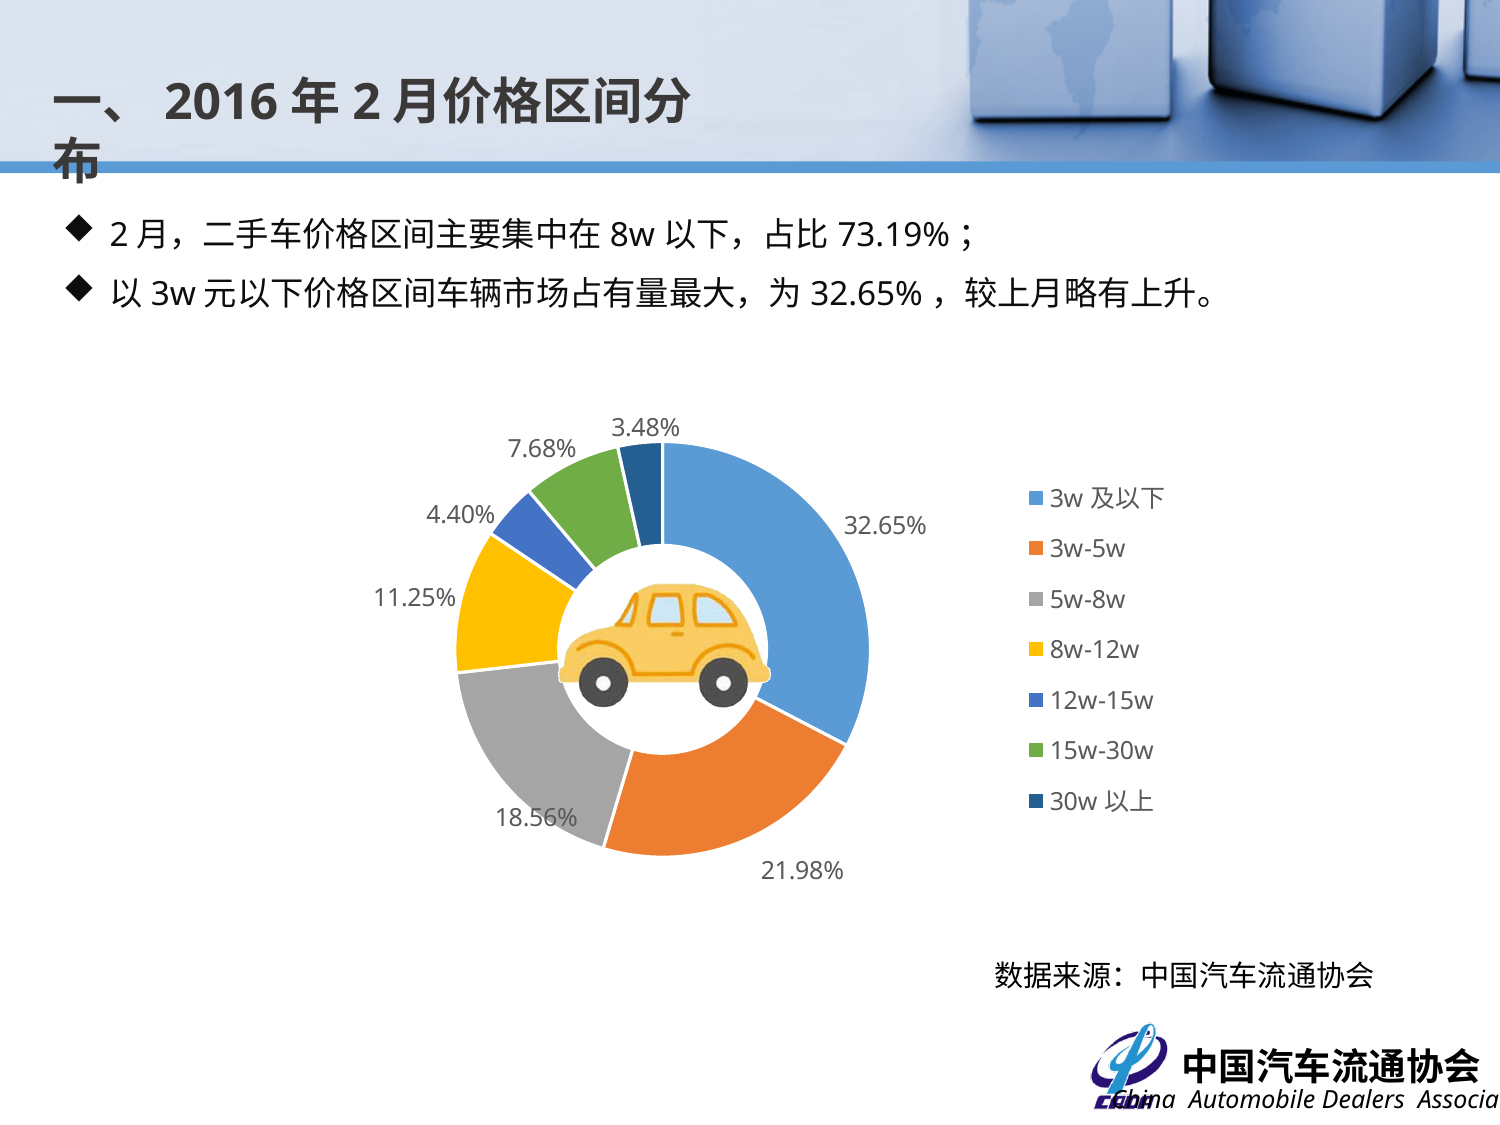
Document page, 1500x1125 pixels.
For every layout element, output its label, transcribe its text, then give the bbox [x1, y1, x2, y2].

picture [1164, 1096, 1171, 1106]
text_box 一、2016年2月价格区间分布 [37, 62, 750, 198]
picture [541, 562, 788, 729]
picture [0, 0, 1500, 161]
picture [1086, 1018, 1172, 1114]
text_box 2月，二手车价格区间主要集中在8w以下，占比73.19%； 以3w元以下价格区间车辆市场占有量最大，为32.65%，较上月略有上升。 [47, 185, 1452, 320]
text_box 数据来源：中国汽车流通协会 [974, 949, 1390, 1000]
chart [279, 352, 1221, 947]
